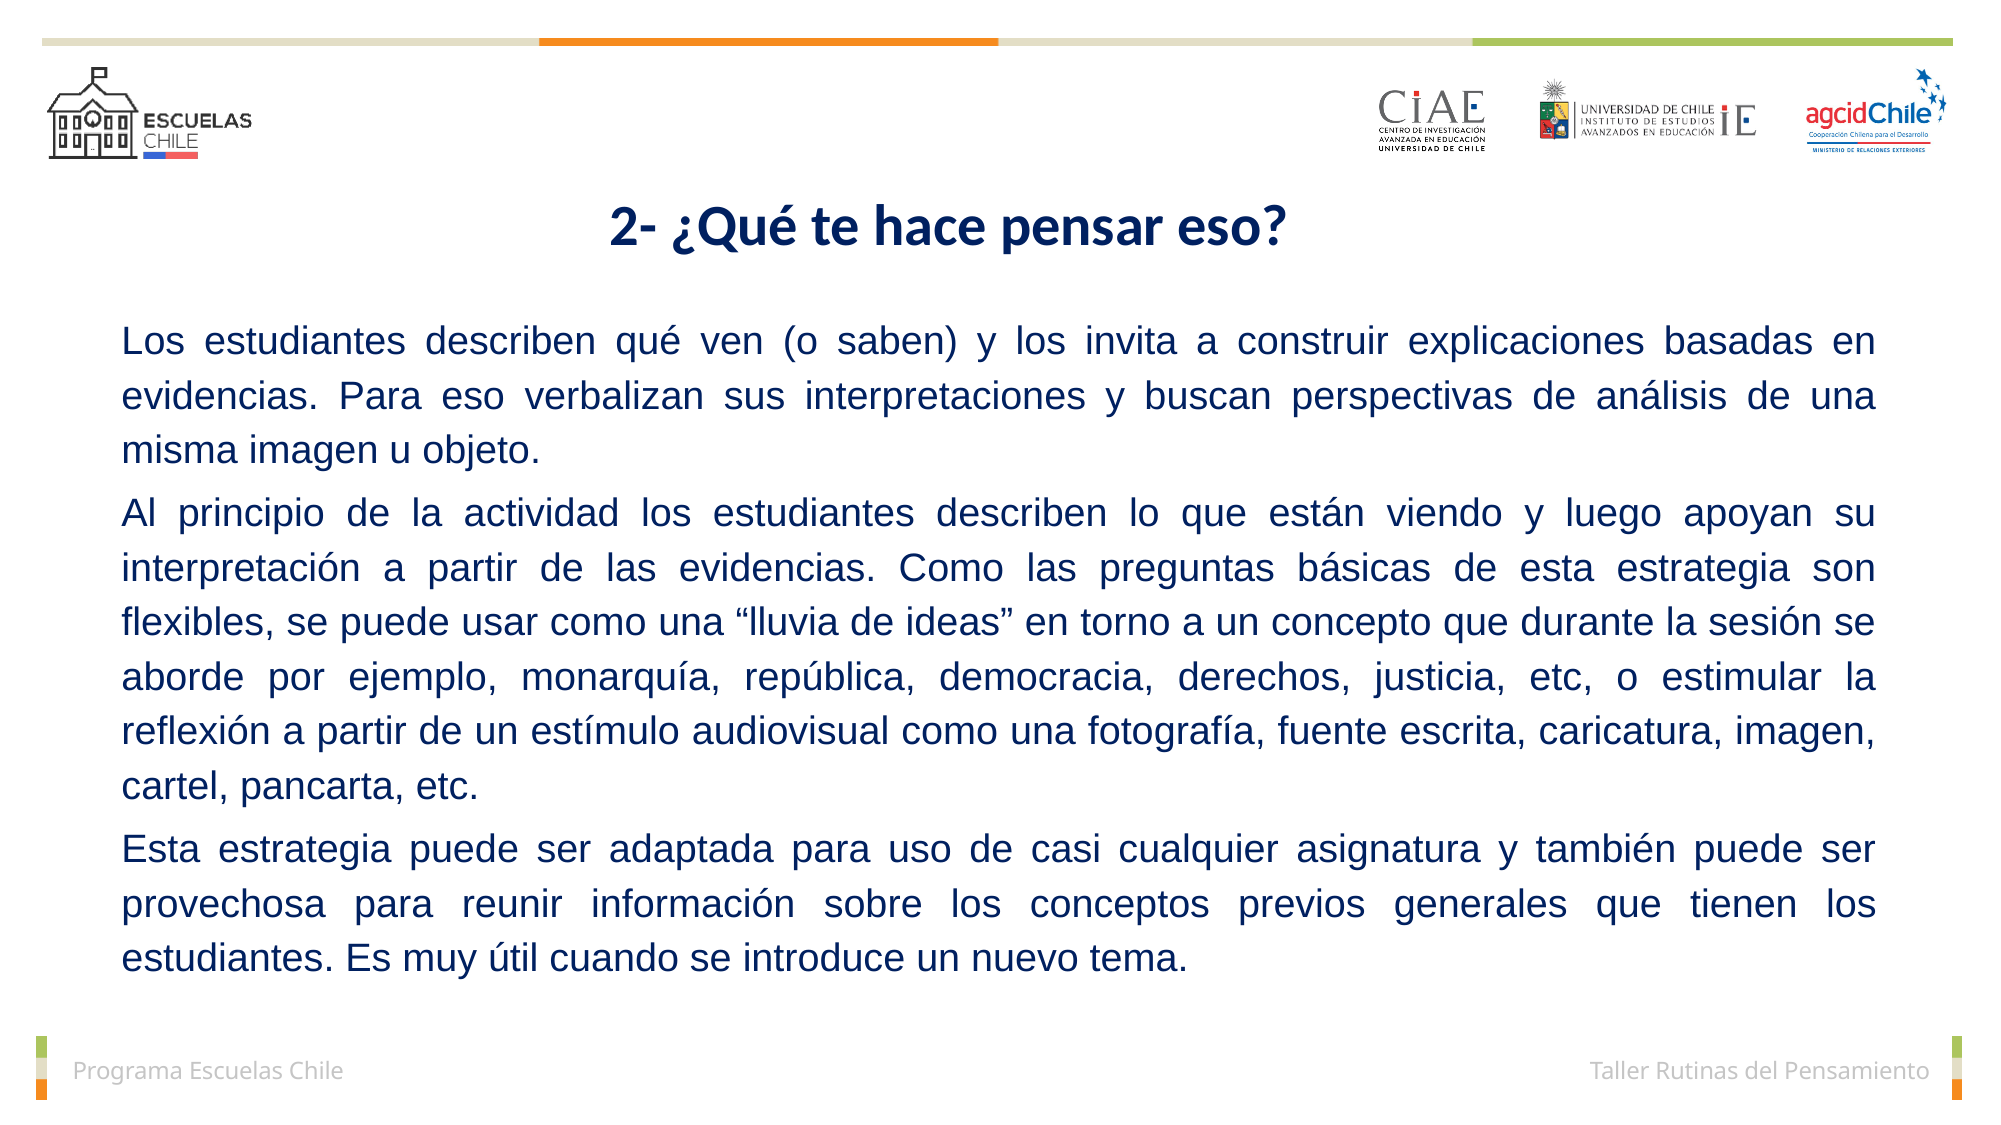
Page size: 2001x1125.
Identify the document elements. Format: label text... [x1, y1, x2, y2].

picture [1369, 65, 1950, 161]
picture [1952, 1036, 1962, 1100]
picture [36, 1036, 47, 1100]
text_box 2- ¿Qué te hace pensar eso? [594, 172, 1311, 273]
picture [46, 67, 253, 159]
text_box Los estudiantes describen qué ven (o saben) y los invita a construir explicaciones basadas en evidencias. Para eso verbalizan sus interpretaciones y buscan perspectivas de análisis de una misma imagen u objeto. Al principio de la actividad los estudiantes describen lo que están viendo y luego apoyan su interpretación a partir de las evidencias. Como las preguntas básicas de esta estrategia son flexibles, se puede usar como una “lluvia de ideas” en torno a un concepto que durante la sesión se aborde por ejemplo, monarquía, república, democracia, derechos, justicia, etc, o estimular la reflexión a partir de un estímulo audiovisual como una fotografía, fuente escrita, caricatura, imagen, cartel, pancarta, etc. Esta estrategia puede ser adaptada para uso de casi cualquier asignatura y también puede ser provechosa para reunir información sobre los conceptos previos generales que tienen los estudiantes. Es muy útil cuando se introduce un nuevo tema. [106, 293, 1894, 995]
picture [42, 38, 1953, 46]
